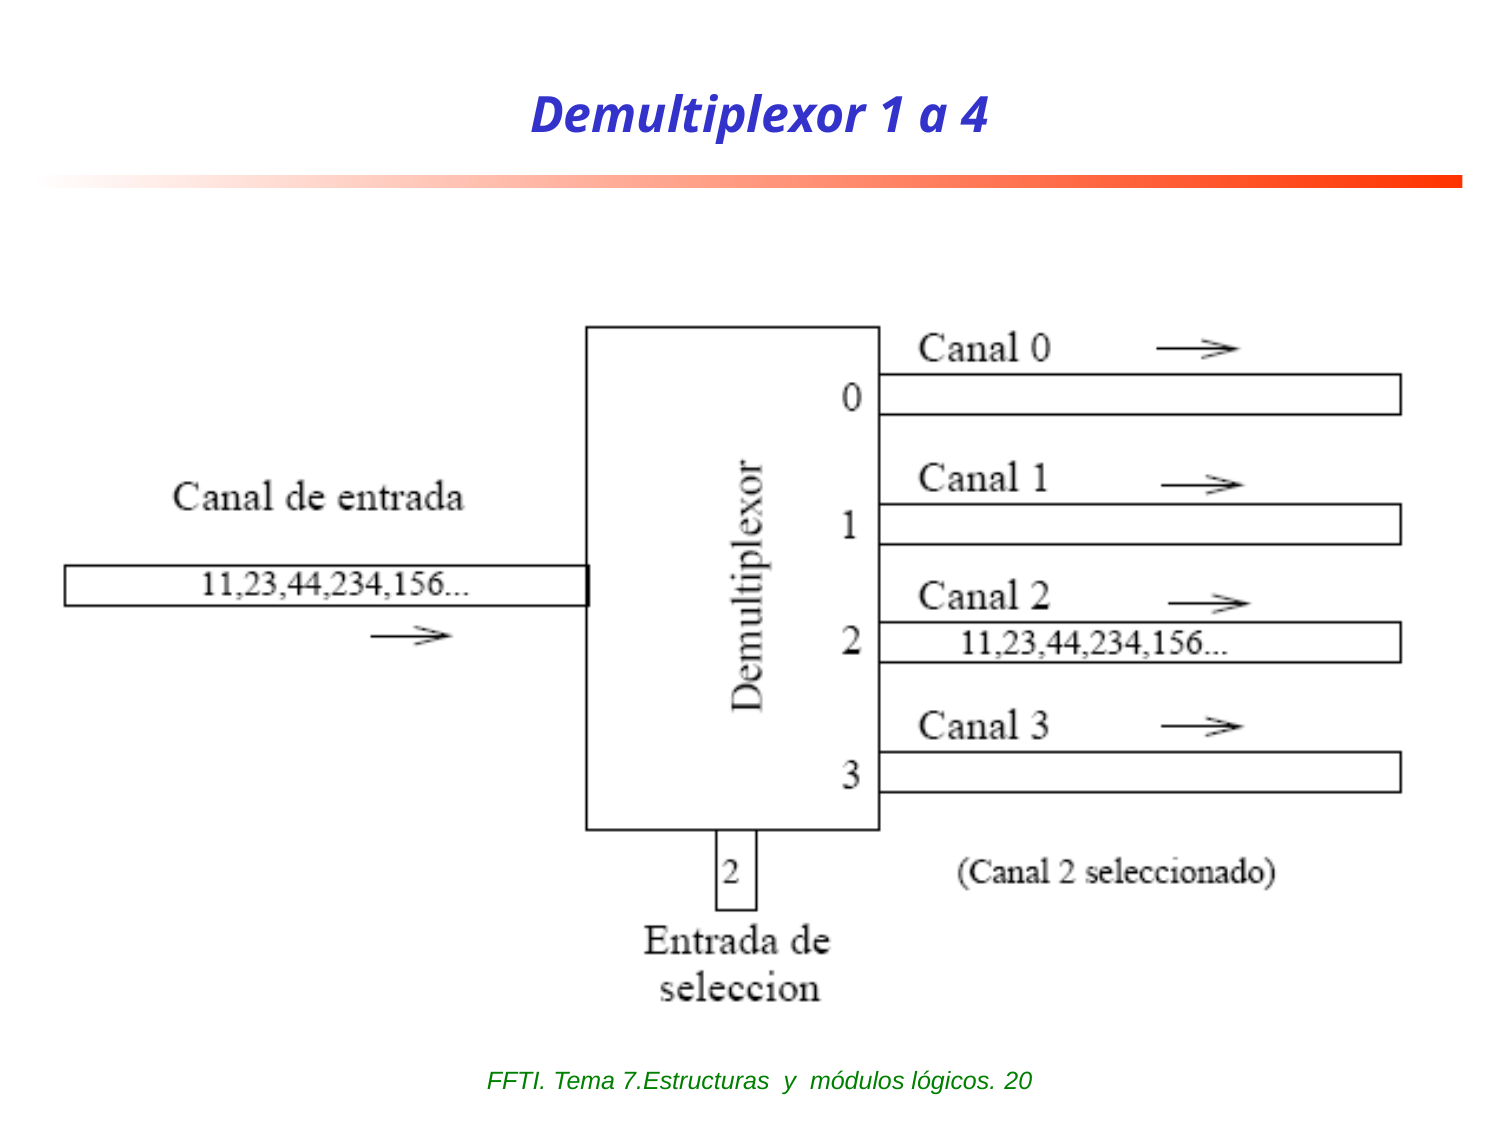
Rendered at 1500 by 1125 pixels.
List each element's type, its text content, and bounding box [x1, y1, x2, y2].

title Demultiplexor 1 a 4 [68, 49, 1451, 176]
footer FFTI. Tema 7.Estructuras y módulos lógicos. 20 [68, 1056, 1451, 1103]
picture [51, 287, 1442, 1032]
